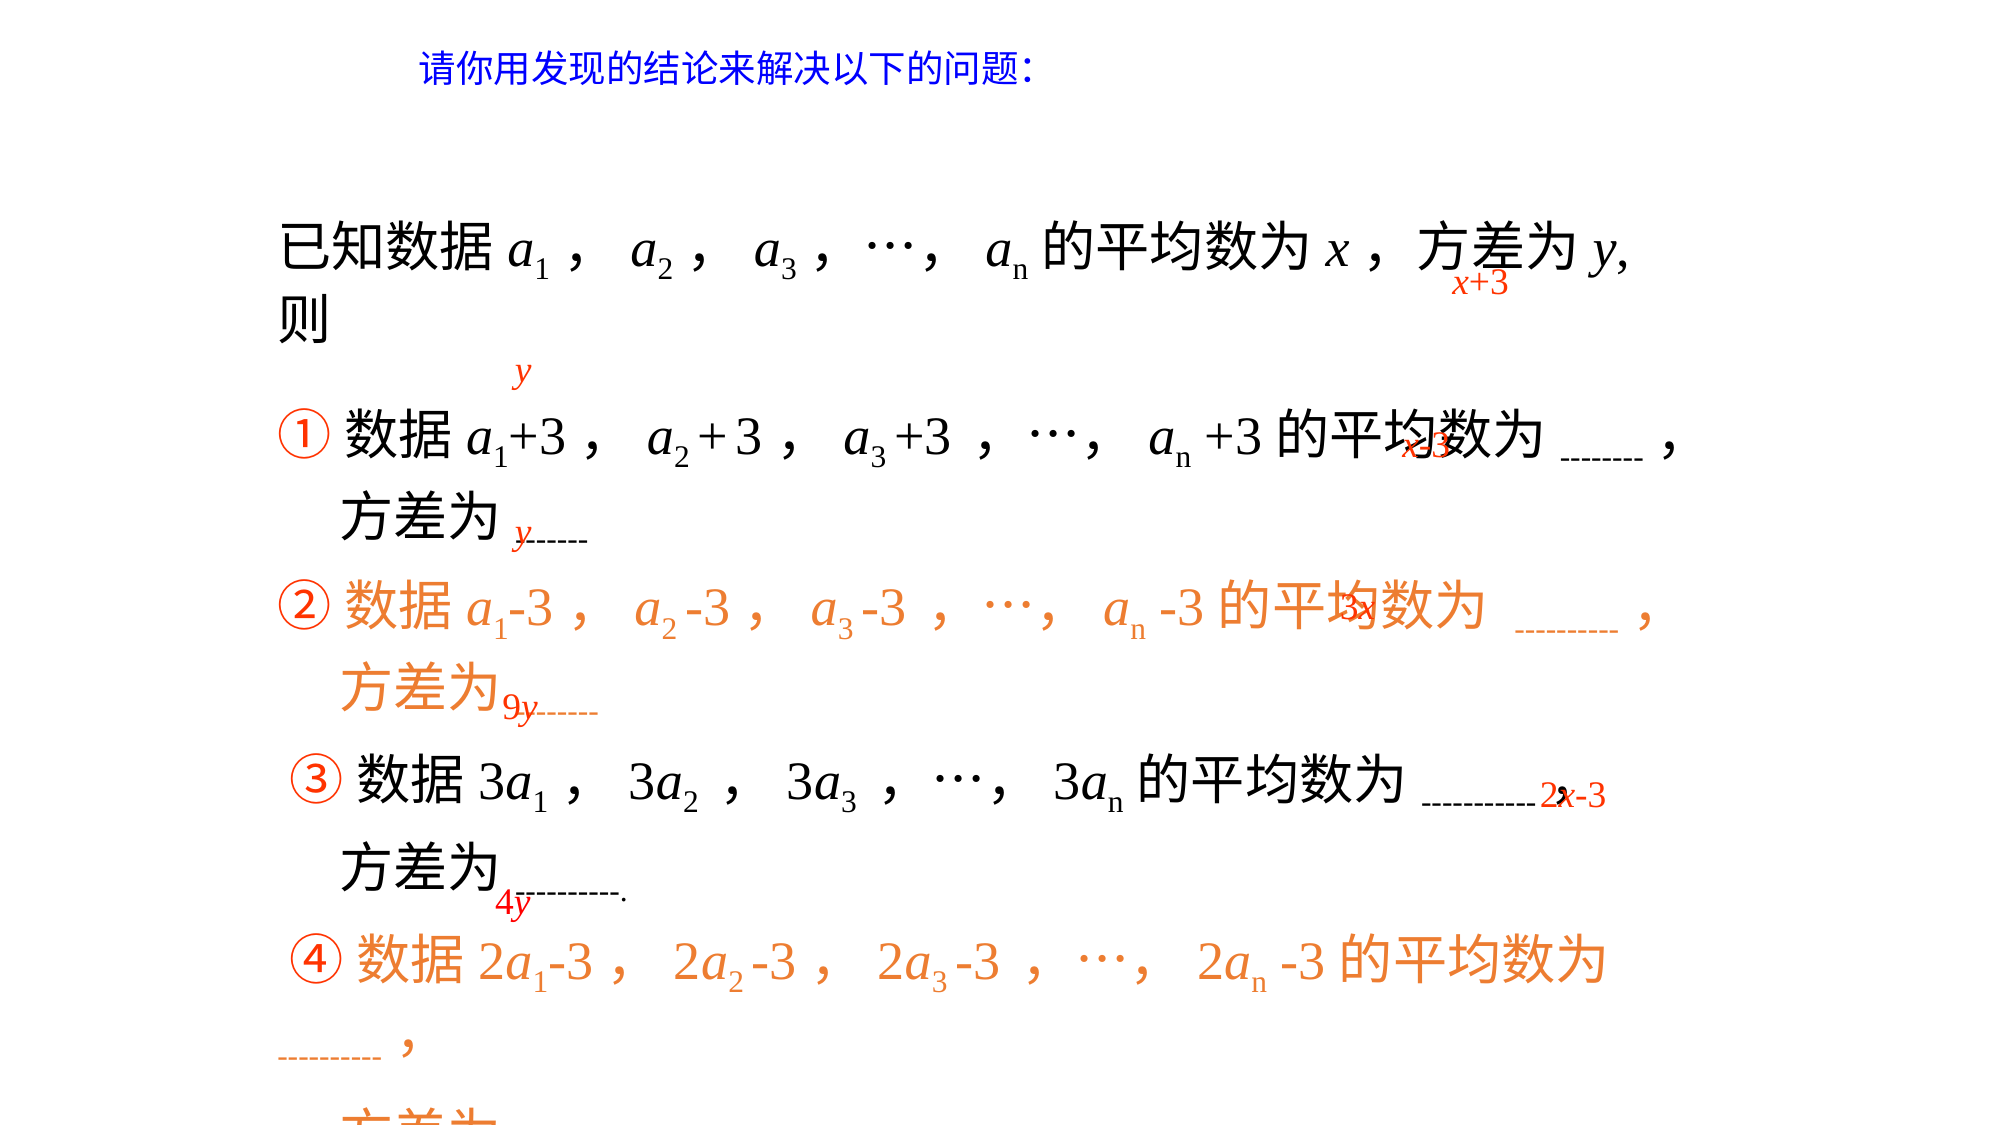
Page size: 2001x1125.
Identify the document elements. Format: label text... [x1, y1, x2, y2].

text_box [562, 24, 1300, 85]
text_box 9y [487, 674, 594, 735]
text_box 已知数据a1，a2，a3，…，an的平均数为x，方差为y, 则 ①数据a1+3，a2 + 3，a3 +3 ，…，an +3的平均数为--------， 方差为------- ②数据a1-3，a2 -3，a3 -3 ，…，an -3的平均数为 ----------， 方差为-------- ③数据3a1，3a2 ，3a3 ，…，3an的平均数为-----------， 方差为----------. ④数据2a1-3，2a2 -3，2a3 -3 ，…，2an -3的平均数为 ----------， 方差为---------. [262, 112, 1763, 1125]
text_box x-3 [1387, 412, 1530, 473]
text_box 请你用发现的结论来解决以下的问题： [404, 37, 1072, 98]
text_box 4y [480, 869, 681, 930]
text_box x+3 [1437, 249, 1580, 310]
text_box y [499, 499, 583, 560]
text_box y [500, 337, 595, 398]
text_box 2x-3 [1524, 762, 1667, 823]
text_box 3x [1324, 574, 1432, 635]
